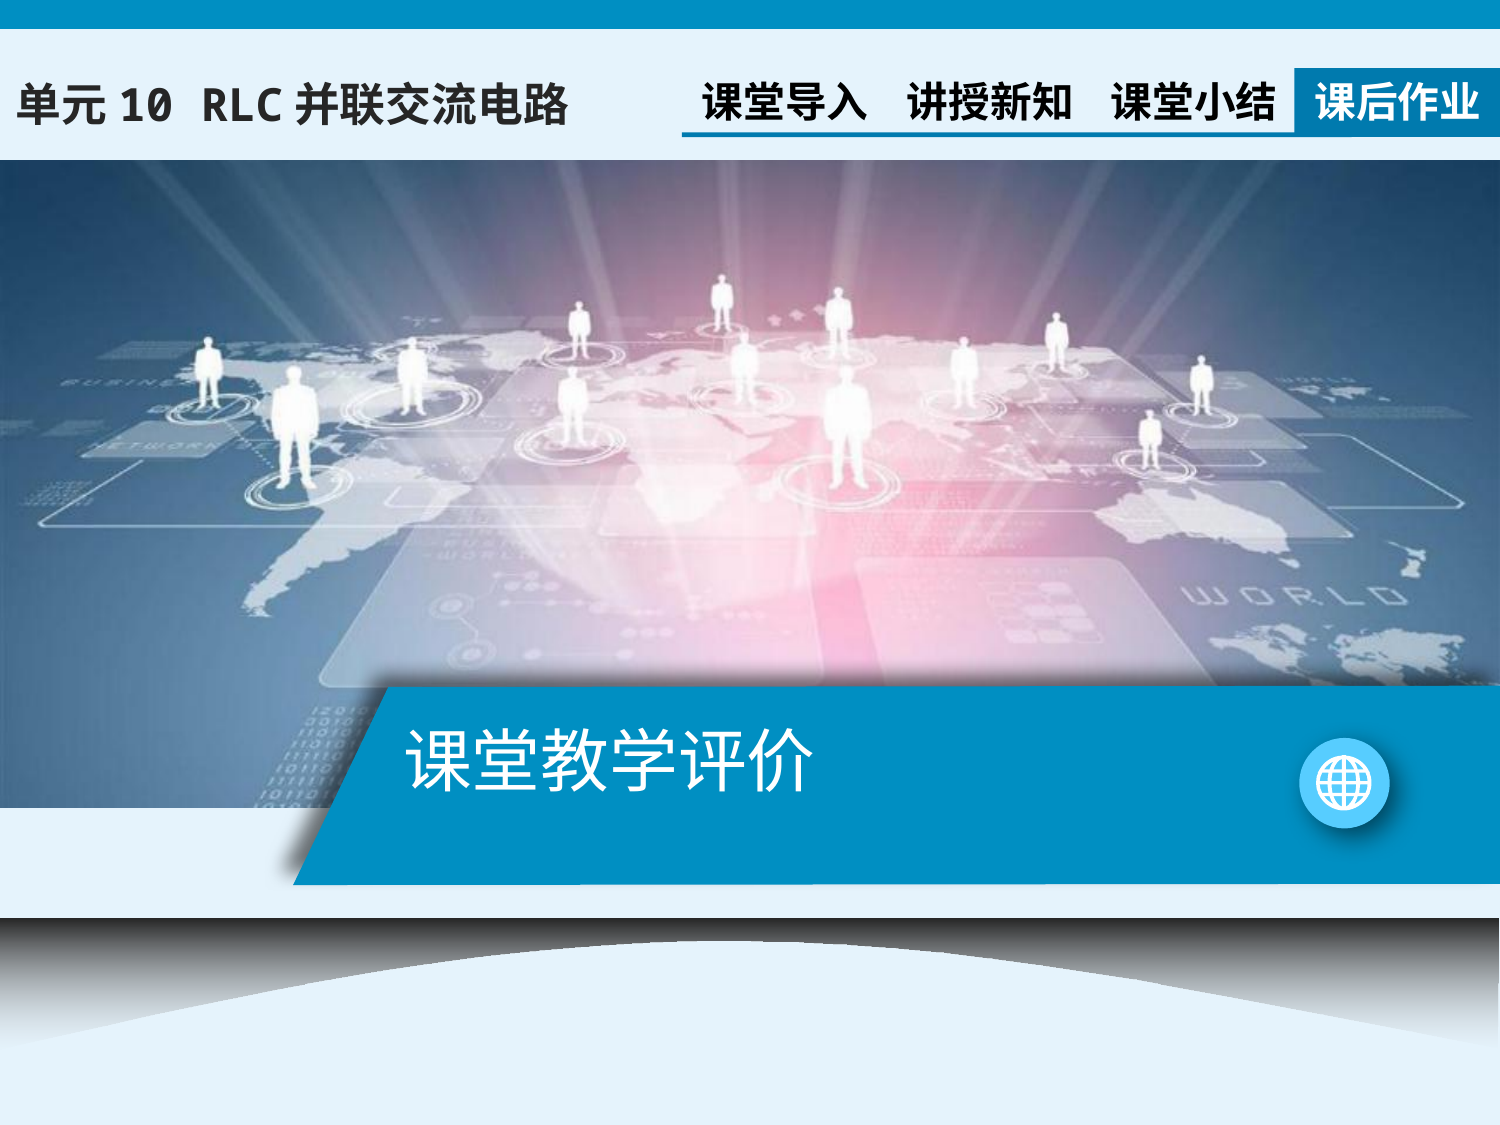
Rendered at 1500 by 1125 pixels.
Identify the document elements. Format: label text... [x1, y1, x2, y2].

title 课堂教学评价 [388, 654, 1499, 809]
picture [0, 160, 1500, 808]
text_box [681, 67, 1500, 135]
text_box 单元10 RLC并联交流电路 [1, 68, 1280, 138]
